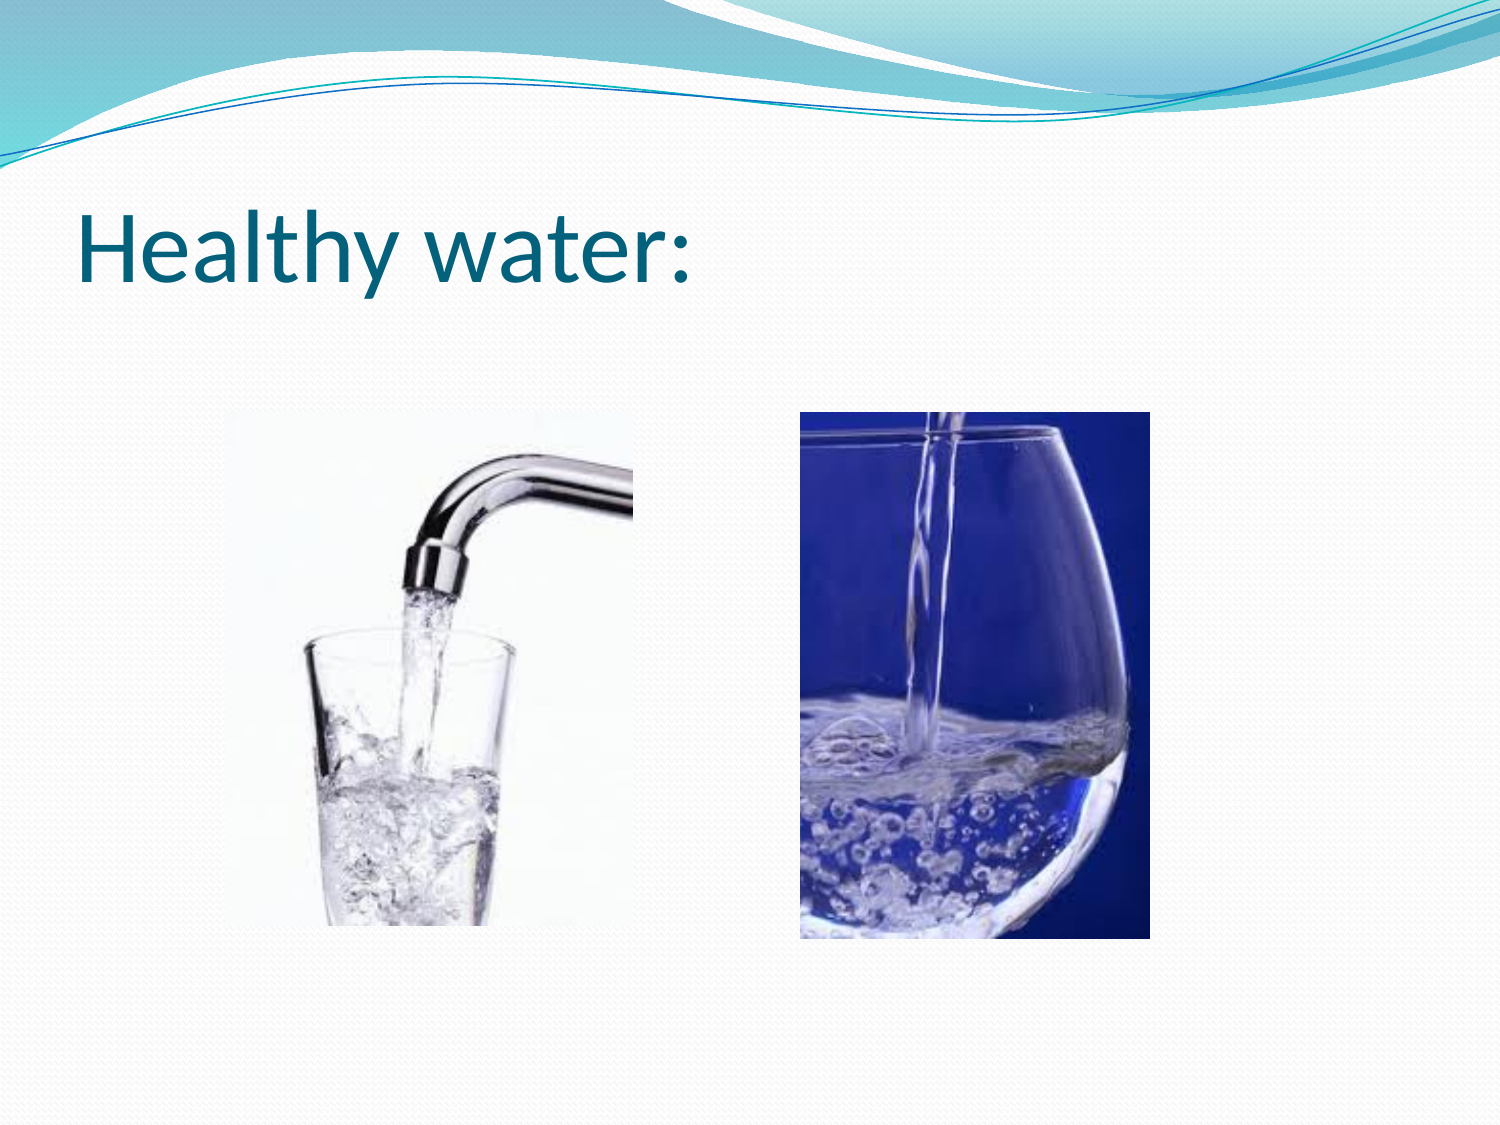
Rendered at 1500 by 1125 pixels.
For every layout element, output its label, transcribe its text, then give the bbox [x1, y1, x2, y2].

picture [799, 412, 1151, 939]
title Healthy water: [75, 115, 1425, 303]
picture [224, 412, 633, 927]
